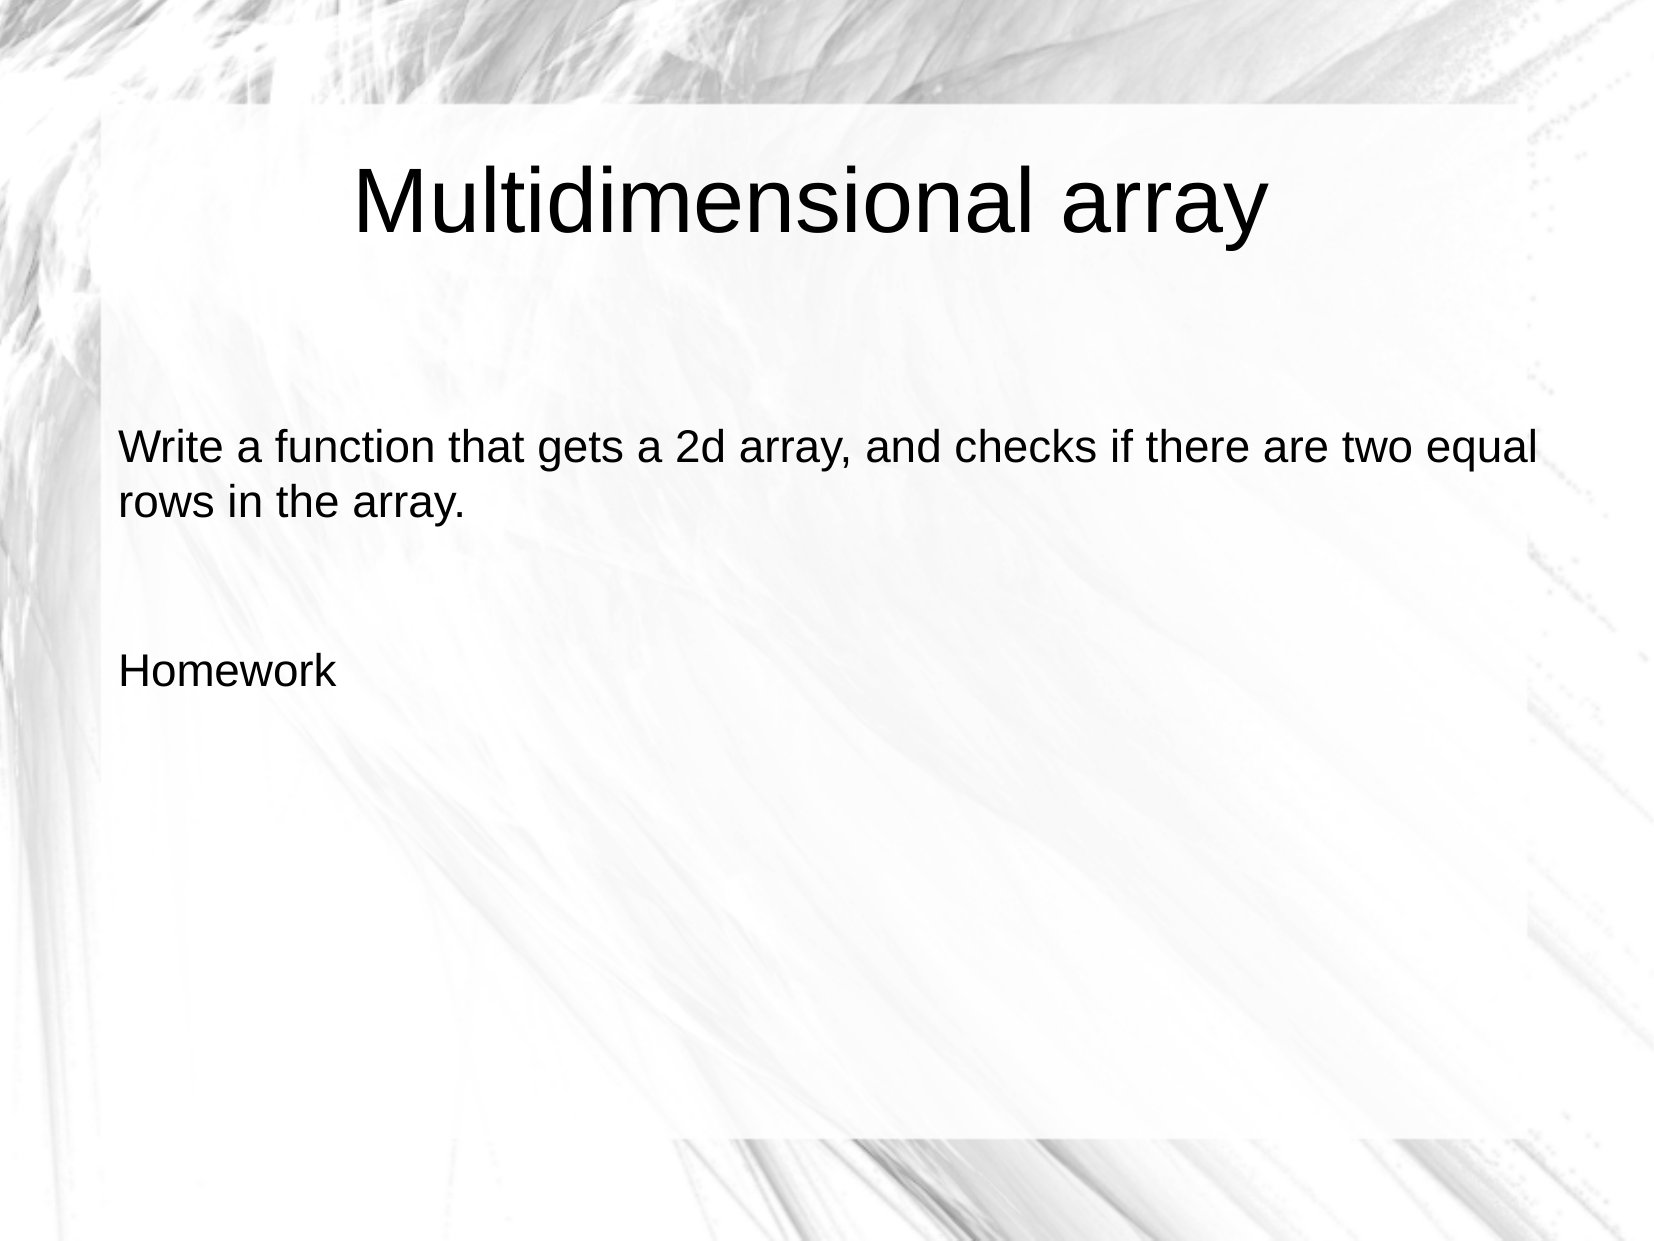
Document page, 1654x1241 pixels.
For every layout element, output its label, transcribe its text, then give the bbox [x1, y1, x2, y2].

list Write a function that gets a 2d array, and checks if there are two equal rows in the array. Homework [118, 332, 1571, 1121]
picture [0, 0, 1654, 1241]
title Multidimensional array [118, 93, 1506, 299]
